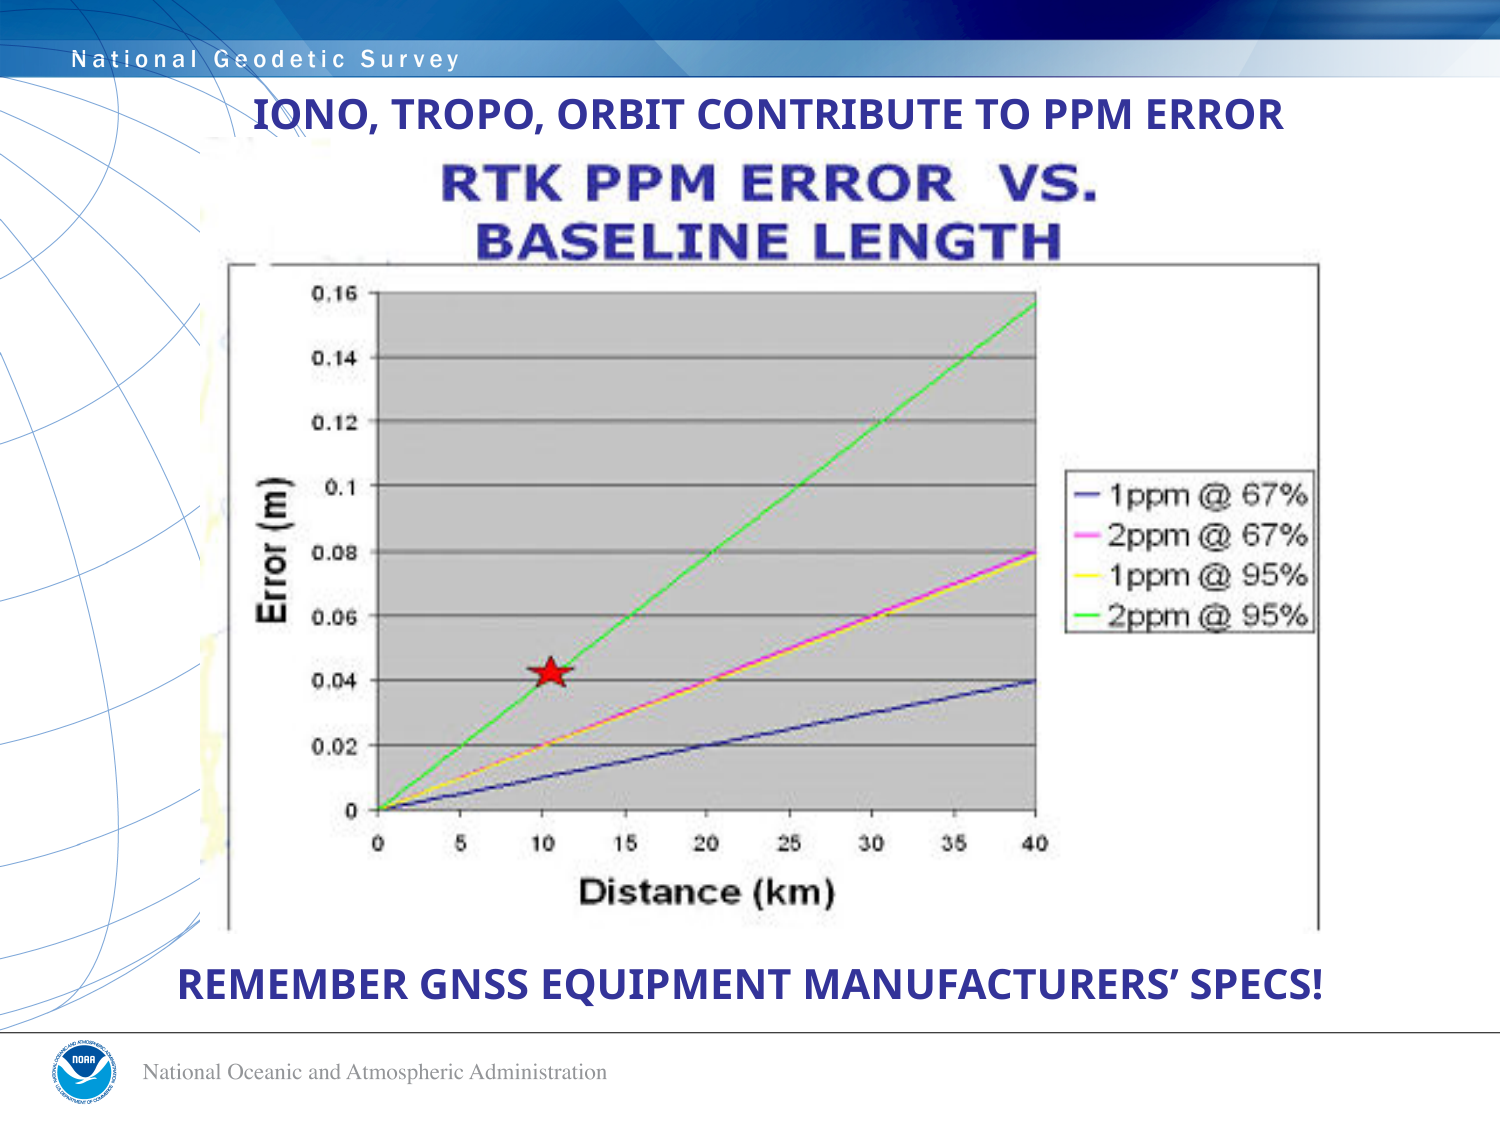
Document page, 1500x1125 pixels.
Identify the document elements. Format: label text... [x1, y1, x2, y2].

title IONO, TROPO, ORBIT CONTRIBUTE TO PPM ERROR [75, 75, 1463, 150]
text_box REMEMBER GNSS EQUIPMENT MANUFACTURERS’ SPECS! [50, 950, 1450, 1015]
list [199, 137, 1326, 935]
picture [0, 0, 1500, 1125]
